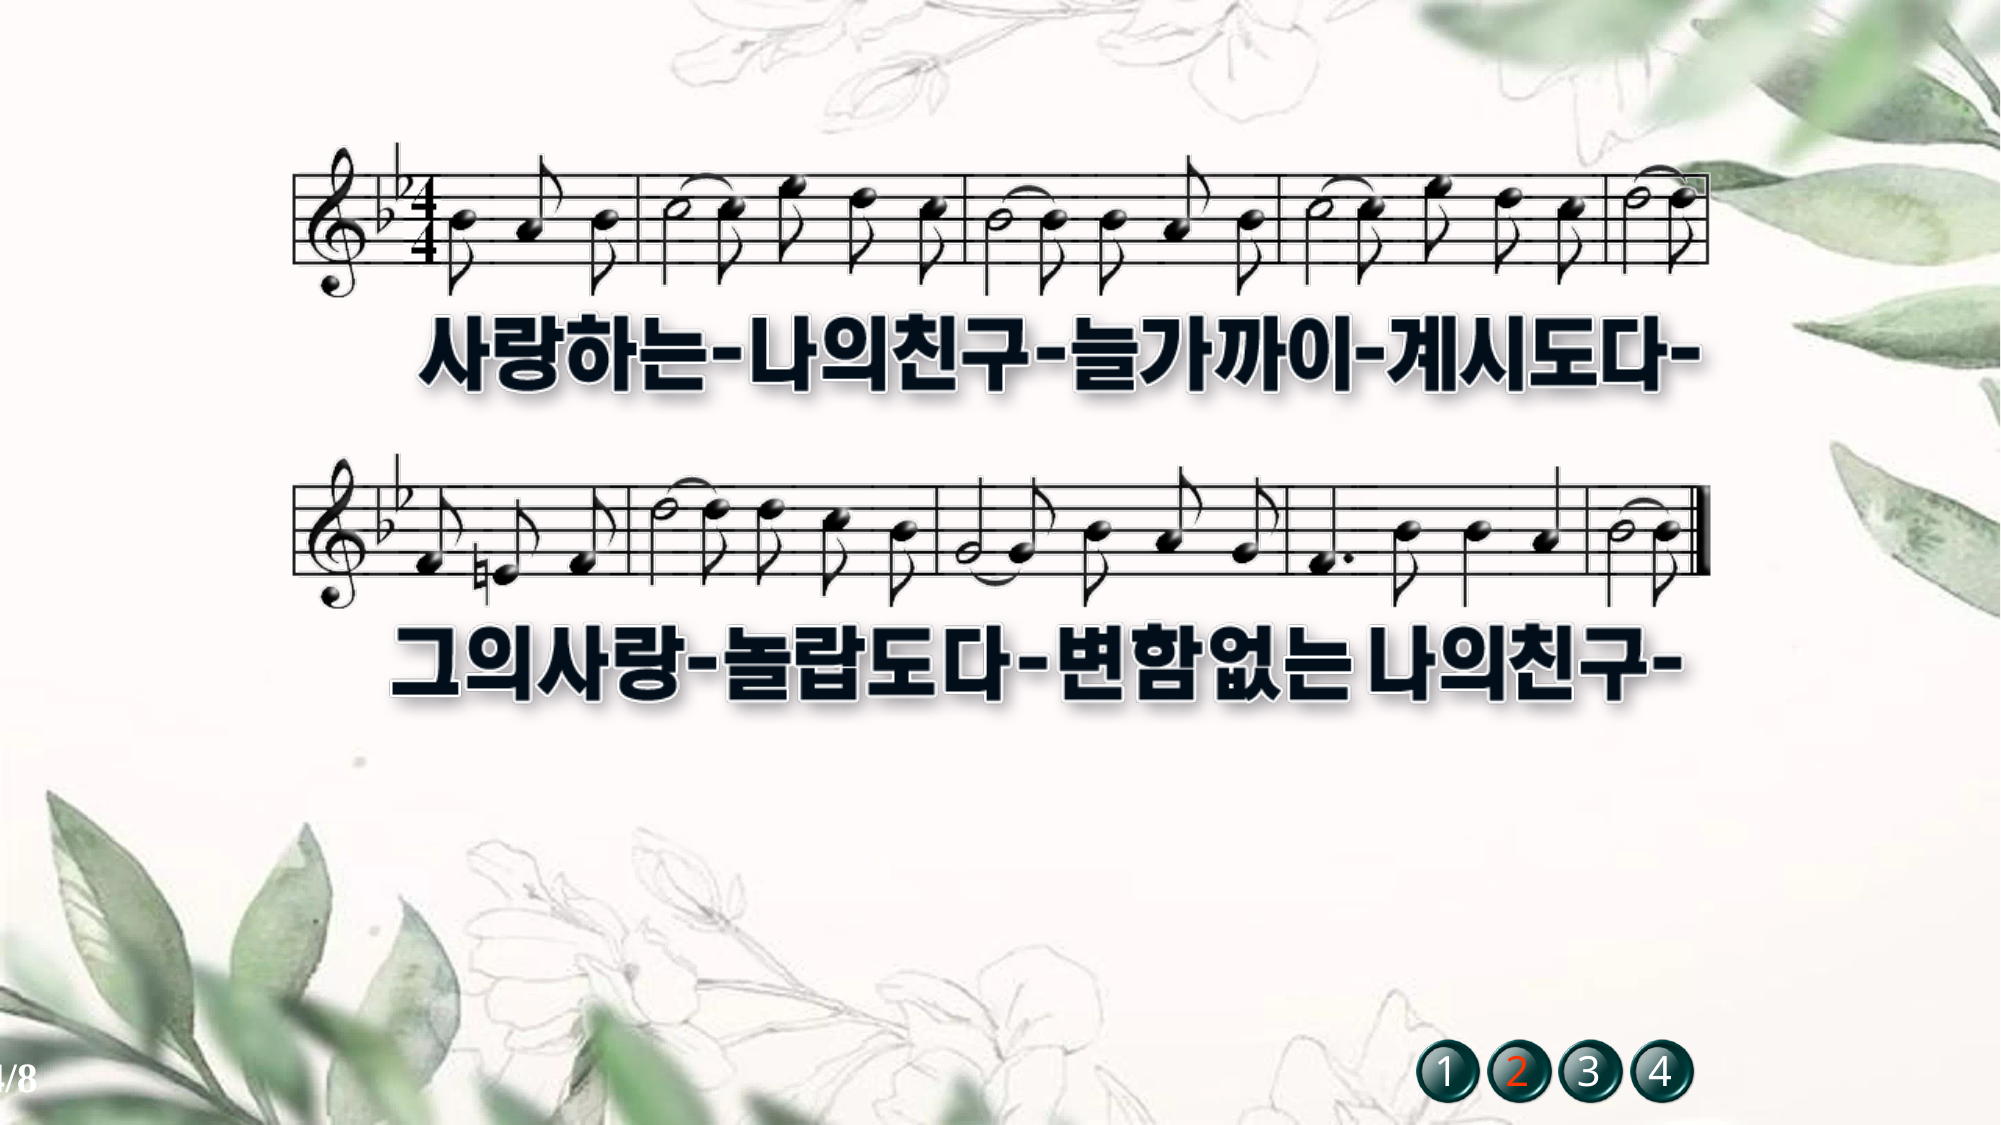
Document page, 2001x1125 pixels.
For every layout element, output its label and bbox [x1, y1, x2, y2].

picture [0, 0, 2001, 1125]
text_box [1413, 1035, 1484, 1106]
text_box [1484, 1035, 1555, 1106]
text_box [1627, 1035, 1697, 1106]
text_box [1555, 1035, 1626, 1106]
